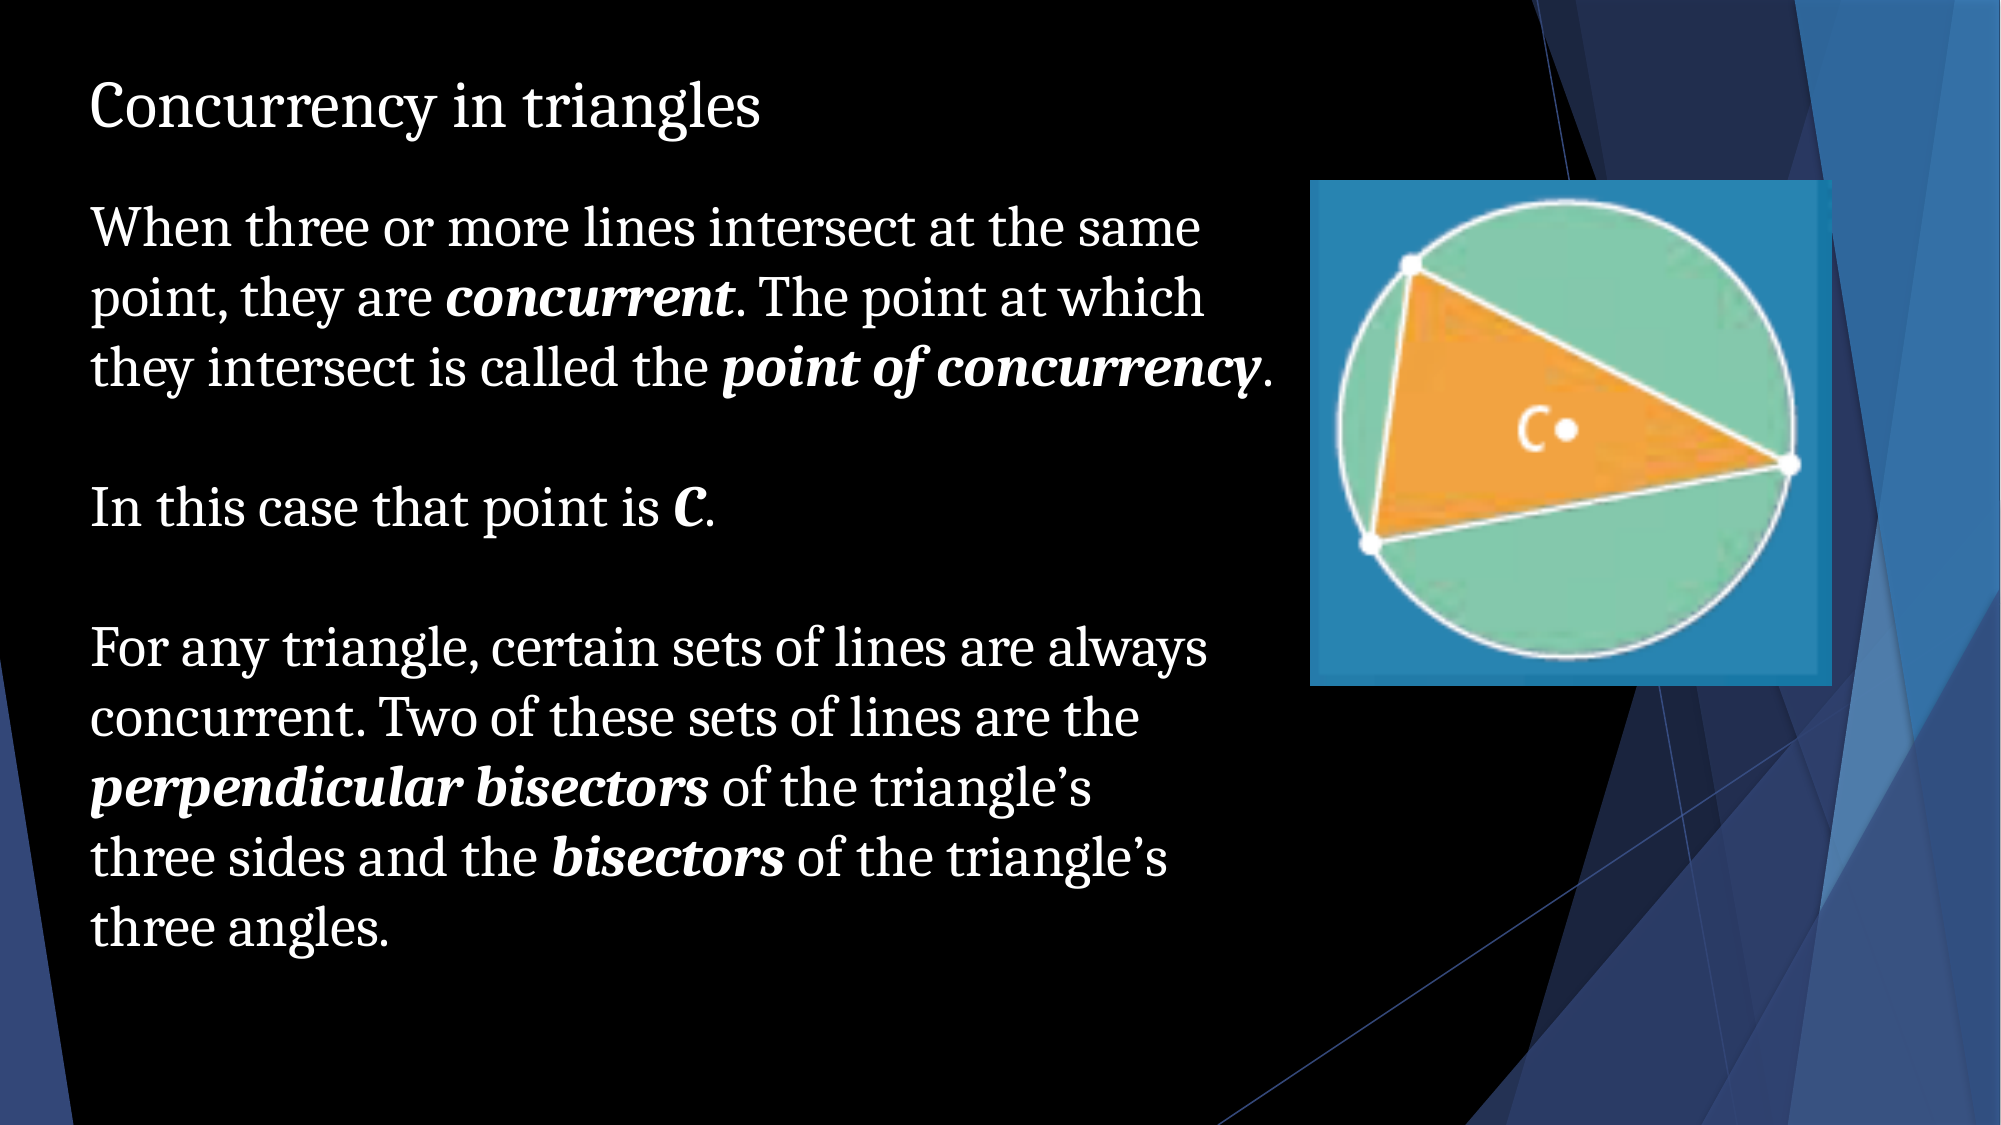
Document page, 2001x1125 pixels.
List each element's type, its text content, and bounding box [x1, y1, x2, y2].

picture [1309, 180, 1833, 687]
text_box Concurrency in triangles [76, 53, 1399, 149]
text_box When three or more lines intersect at the same point, they are concurrent. The point at which they intersect is called the point of concurrency. In this case that point is C. For any triangle, certain sets of lines are always concurrent. Two of these sets of lines are the perpendicular bisectors of the triangle’s three sides and the bisectors of the triangle’s three angles. [75, 180, 1311, 967]
